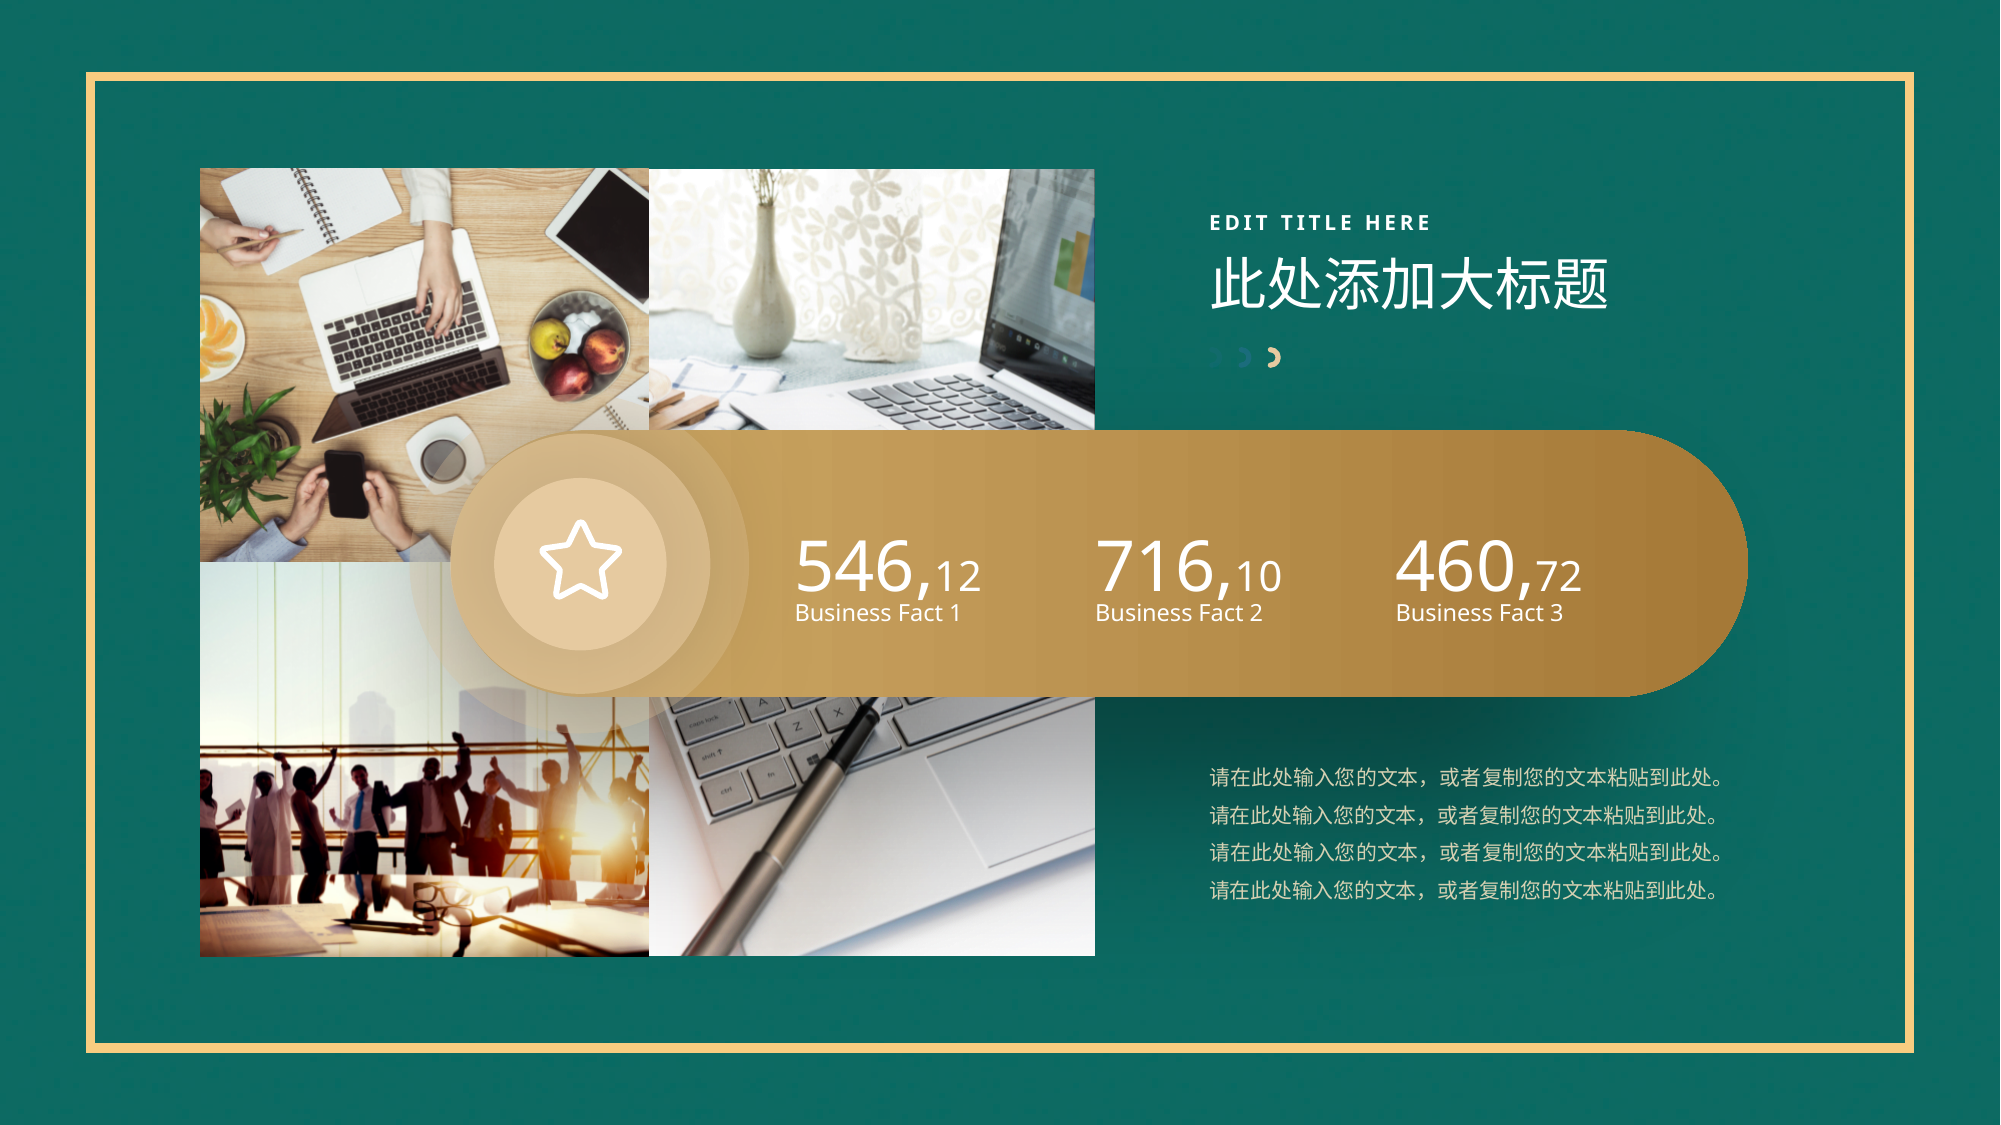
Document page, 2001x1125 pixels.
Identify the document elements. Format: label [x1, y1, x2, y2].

text_box [1380, 496, 1662, 631]
text_box [1194, 202, 1695, 350]
text_box [779, 496, 1061, 631]
picture [0, 0, 2000, 1125]
text_box [409, 393, 750, 734]
text_box [1204, 349, 1279, 366]
text_box [1080, 496, 1362, 631]
